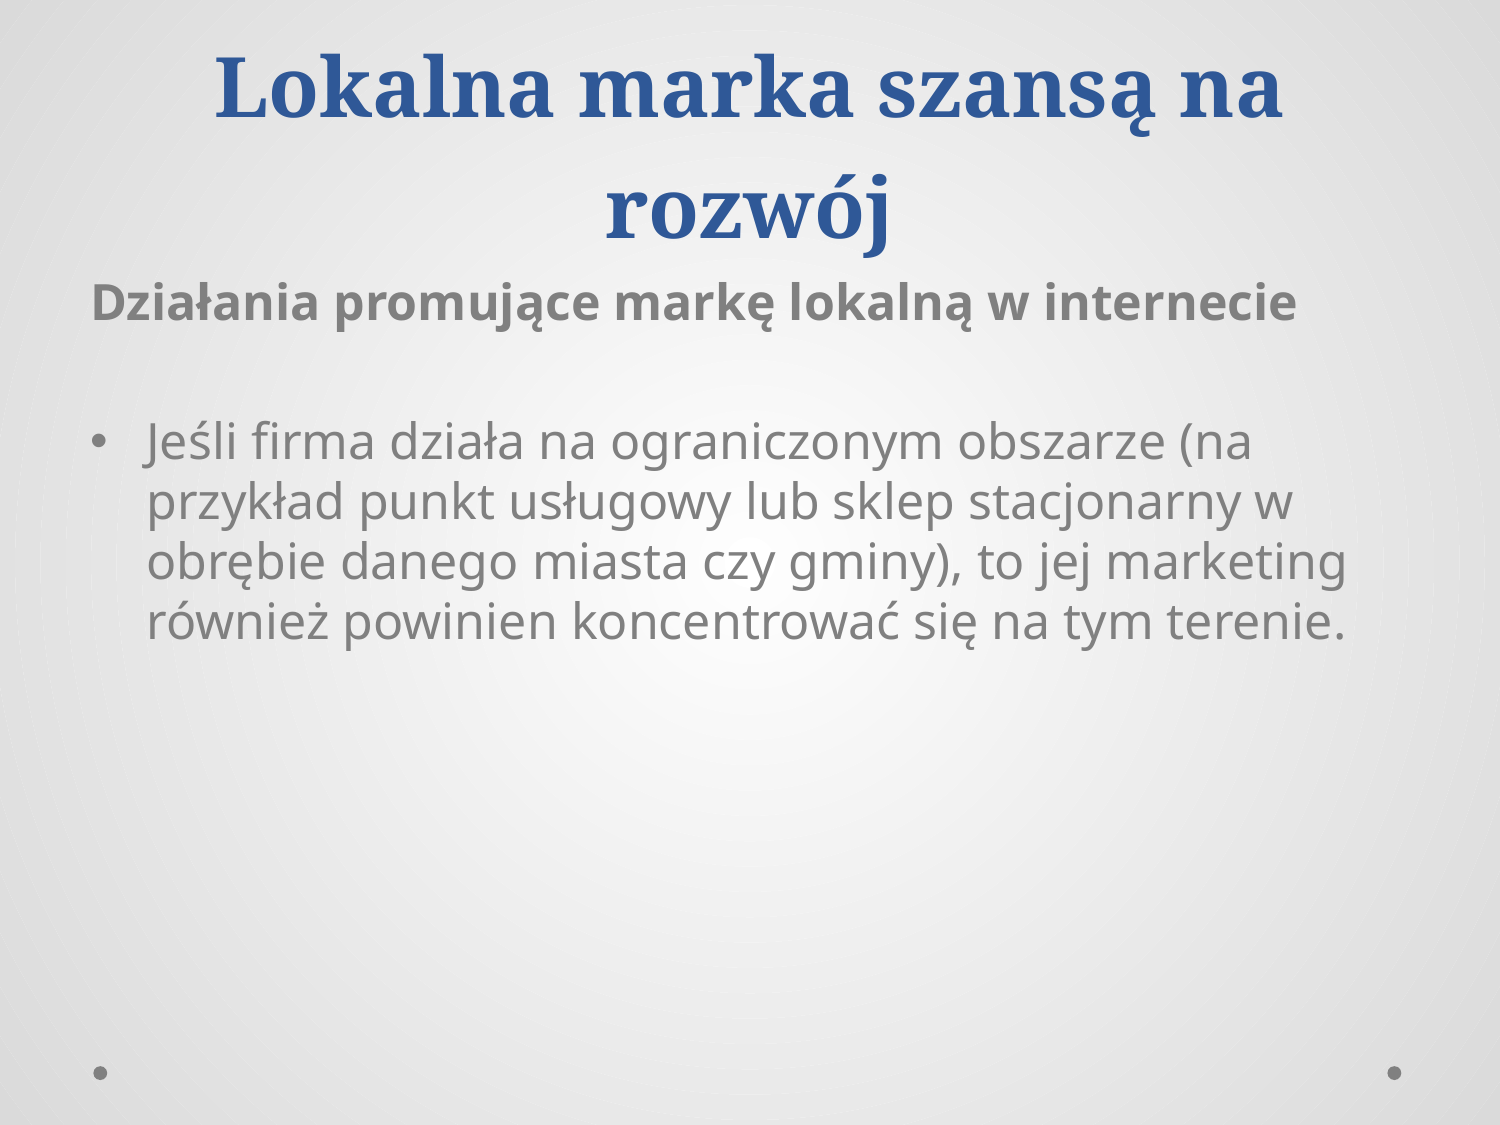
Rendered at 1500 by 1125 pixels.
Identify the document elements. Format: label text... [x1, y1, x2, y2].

list Działania promujące markę lokalną w internecie Jeśli firma działa na ograniczonym obszarze (na przykład punkt usługowy lub sklep stacjonarny w obrębie danego miasta czy gminy), to jej marketing również powinien koncentrować się na tym terenie. [75, 262, 1425, 1005]
title Lokalna marka szansą na rozwój [75, 0, 1425, 262]
